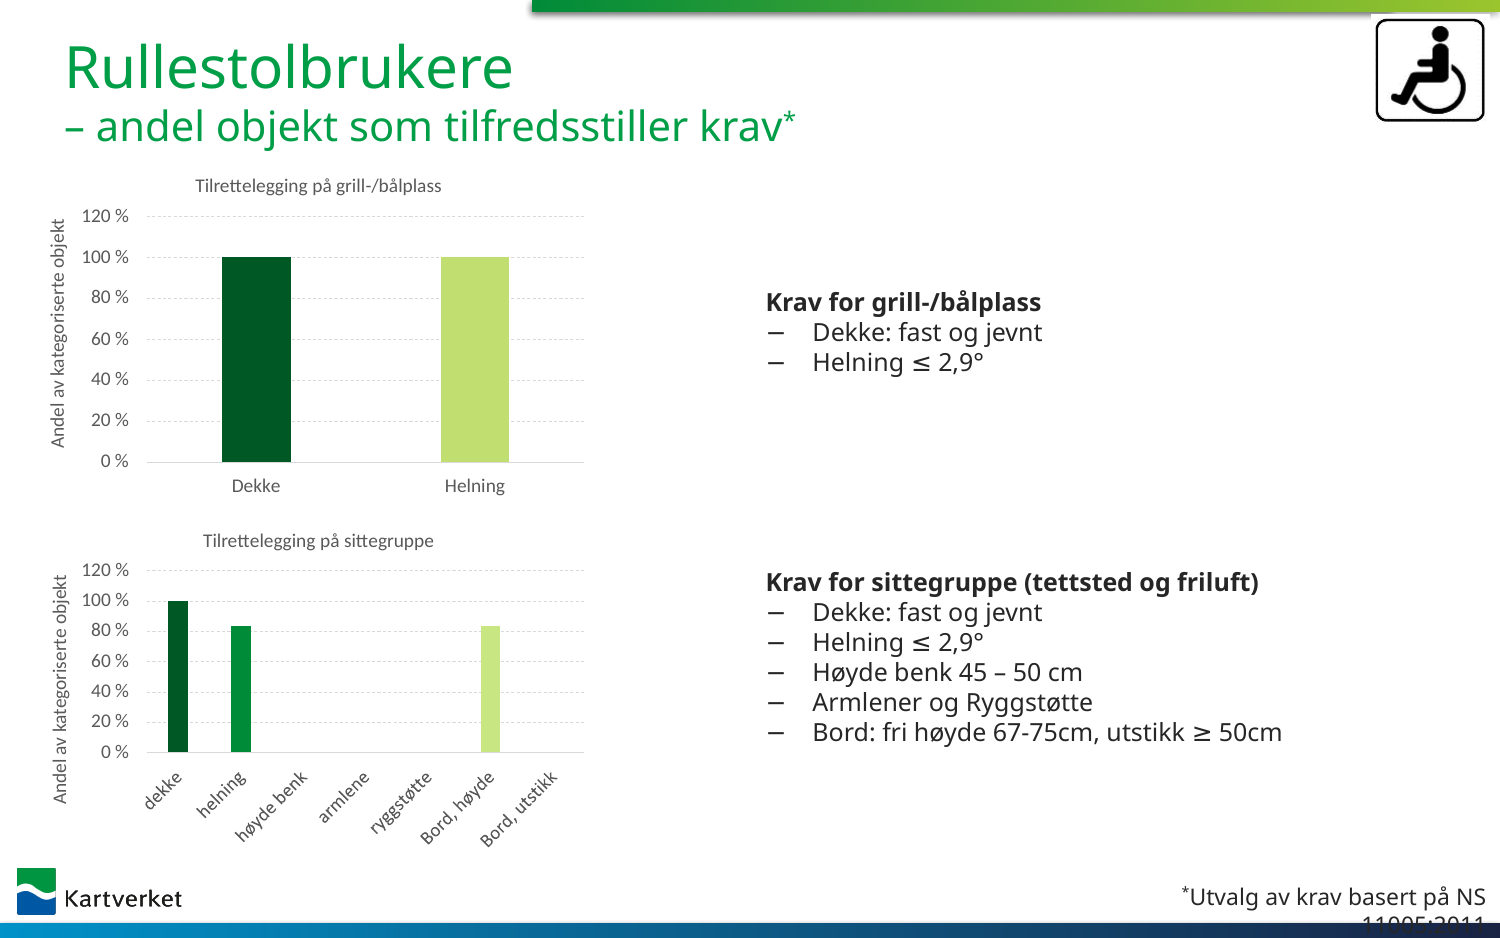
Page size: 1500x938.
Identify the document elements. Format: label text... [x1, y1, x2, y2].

text_box Rullestolbrukere – andel objekt som tilfredsstiller krav* [49, 14, 1431, 158]
picture [41, 520, 596, 859]
text_box *Utvalg av krav basert på NS 11005:2011 [1068, 873, 1500, 938]
picture [1371, 13, 1491, 127]
text_box Krav for sittegruppe (tettsted og friluft) Dekke: fast og jevnt Helning ≤ 2,9° Høyde benk 45 – 50 cm Armlener og Ryggstøtte Bord: fri høyde 67-75cm, utstikk ≥ 50cm [750, 559, 1500, 754]
text_box Krav for grill-/bålplass Dekke: fast og jevnt Helning ≤ 2,9° [750, 279, 1452, 384]
picture [41, 166, 596, 505]
